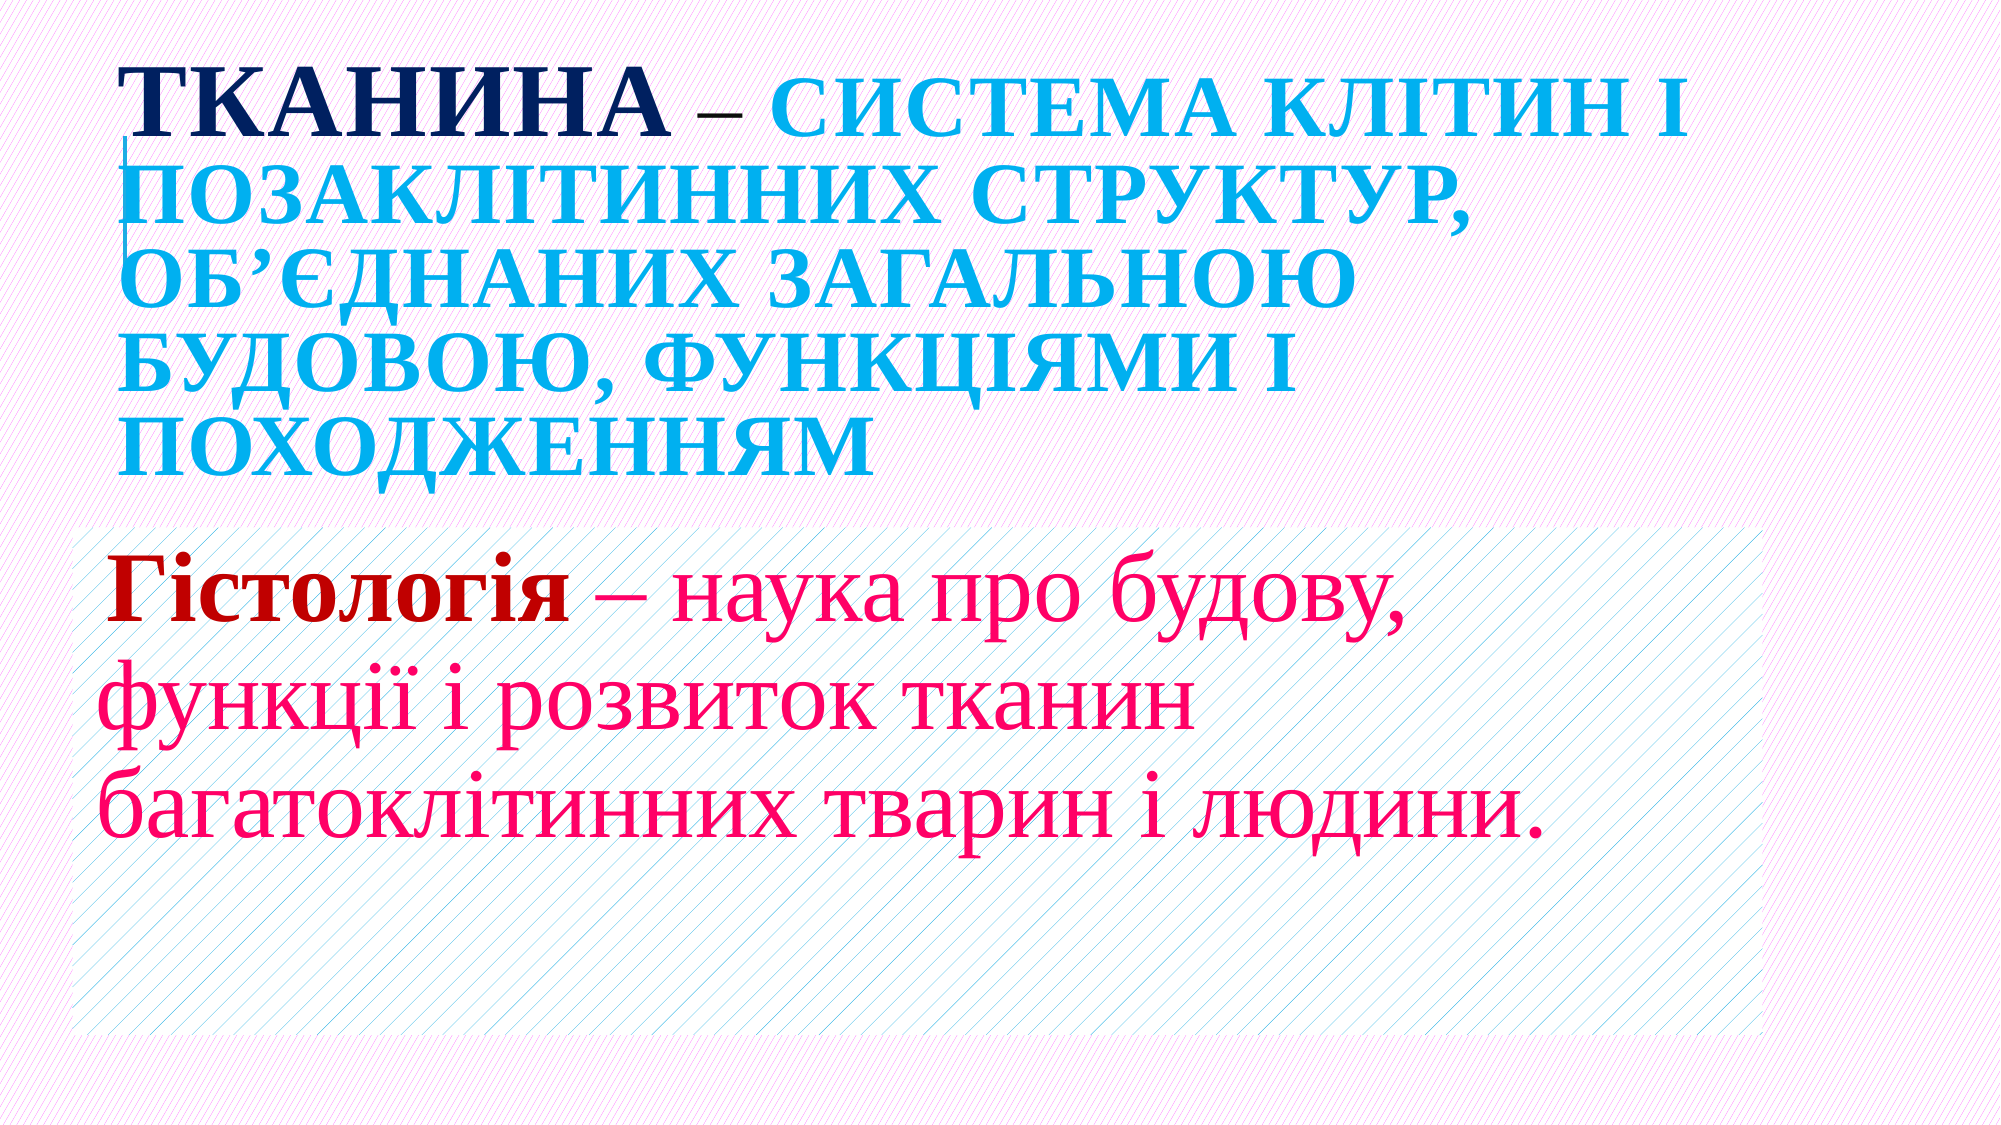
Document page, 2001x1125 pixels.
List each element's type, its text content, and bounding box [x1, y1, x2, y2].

title Тканина – система клітин і позаклітинних структур, об’єднаних загальною будовою, функціями і походженням [102, 43, 1823, 505]
list Гістологія – наука про будову, функції і розвиток тканин багатоклітинних тварин і людини. [72, 527, 1763, 1035]
